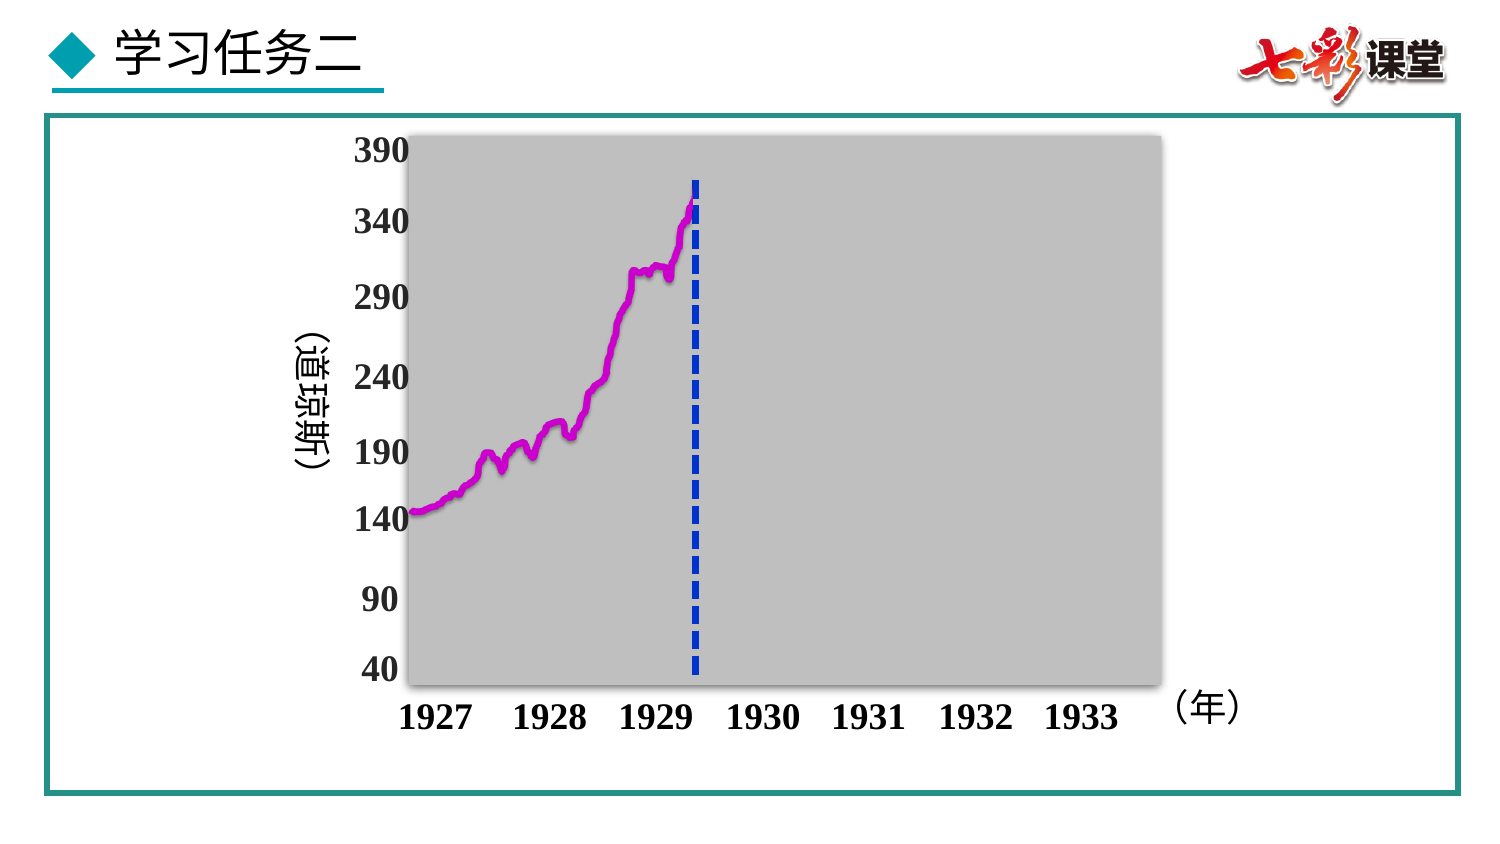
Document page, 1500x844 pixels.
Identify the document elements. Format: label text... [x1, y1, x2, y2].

text_box 340 [338, 188, 401, 249]
text_box [425, 135, 1162, 685]
text_box 40 [346, 637, 418, 697]
text_box 90 [346, 566, 401, 626]
text_box 290 [338, 264, 401, 325]
text_box 390 [338, 118, 425, 178]
text_box 1931 [816, 685, 921, 745]
text_box 1929 [603, 685, 709, 745]
picture [401, 168, 693, 695]
text_box 1930 [710, 685, 816, 745]
text_box 190 [344, 419, 401, 479]
text_box 1928 [497, 695, 602, 745]
text_box 140 [338, 486, 401, 547]
text_box （年） [1136, 676, 1280, 736]
text_box 1932 [923, 685, 1028, 745]
text_box 240 [344, 344, 401, 405]
text_box 1933 [1028, 685, 1134, 745]
picture [1234, 20, 1451, 108]
text_box 1927 [383, 695, 488, 745]
text_box （道琼斯） [268, 292, 344, 497]
